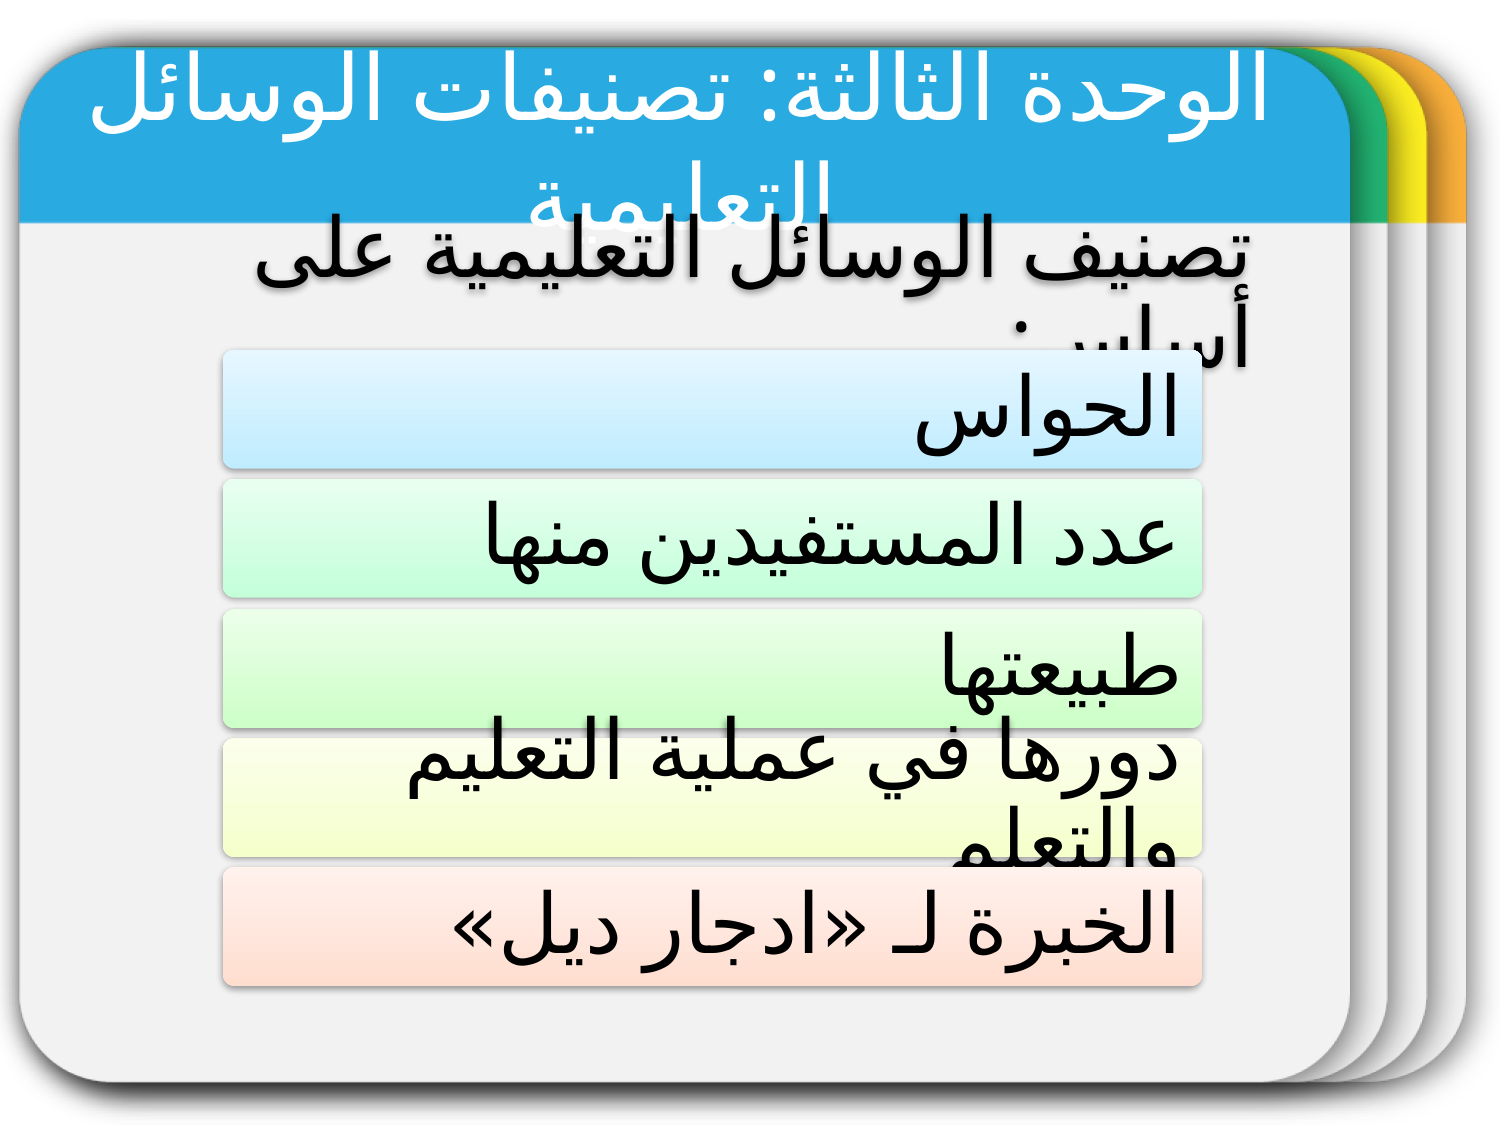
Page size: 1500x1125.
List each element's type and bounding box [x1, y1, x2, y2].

text_box [74, 184, 1301, 1125]
text_box [0, 18, 1500, 1125]
